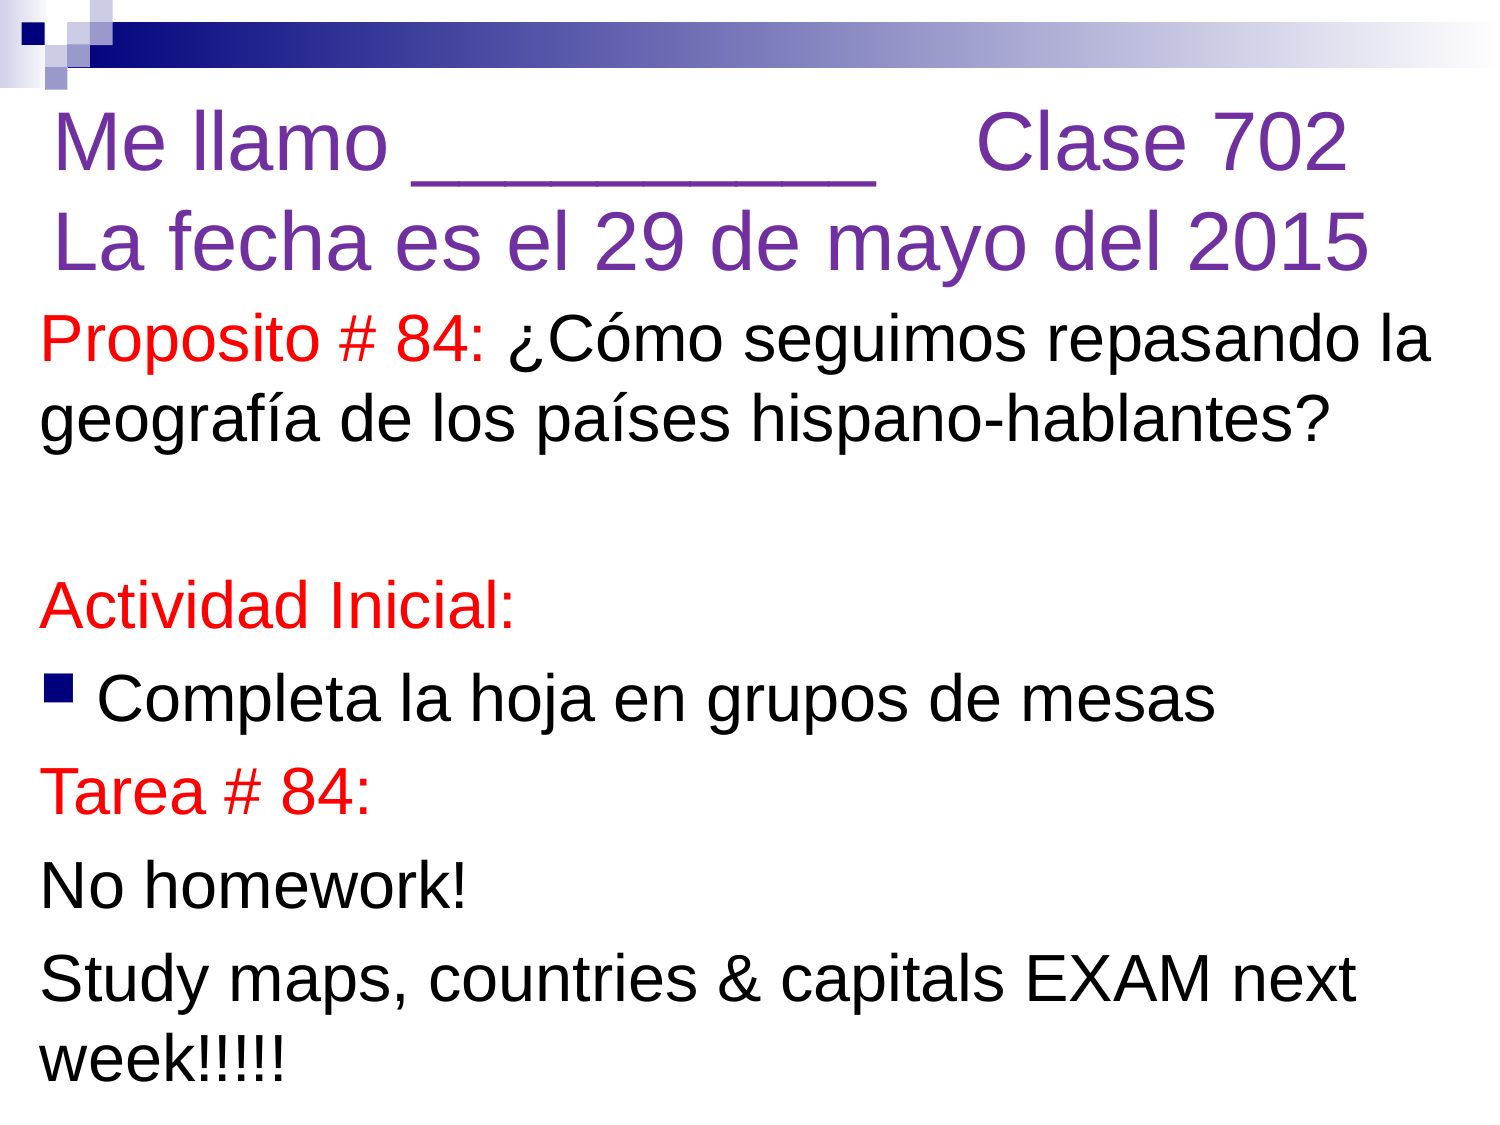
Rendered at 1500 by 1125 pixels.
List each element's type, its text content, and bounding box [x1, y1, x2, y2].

title Me llamo __________ Clase 702 La fecha es el 29 de mayo del 2015 [37, 75, 1488, 300]
list Proposito # 84: ¿Cómo seguimos repasando la geografía de los países hispano-hablantes? Actividad Inicial: Completa la hoja en grupos de mesas Tarea # 84: No homework! Study maps, countries & capitals EXAM next week!!!!! [24, 287, 1463, 1013]
